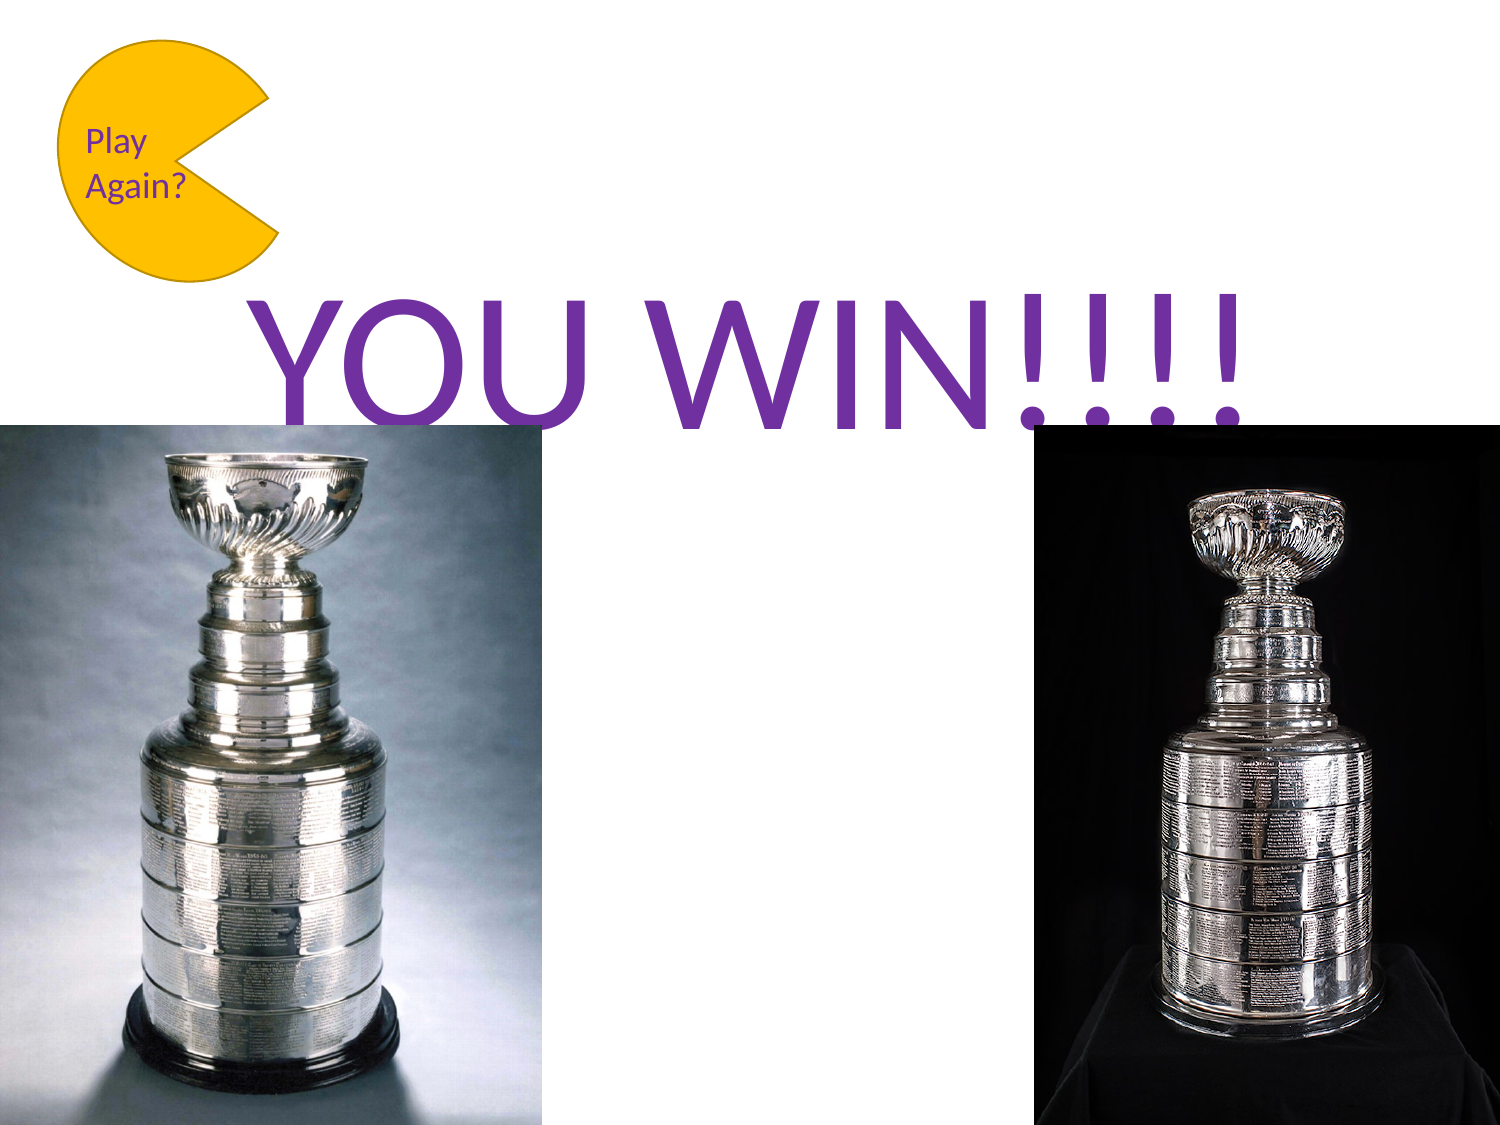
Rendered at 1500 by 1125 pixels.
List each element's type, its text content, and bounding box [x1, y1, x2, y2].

text_box [56, 39, 270, 204]
text_box [75, 205, 265, 283]
text_box YOU WIN!!!! [232, 222, 1453, 478]
picture [1034, 425, 1500, 1125]
picture [0, 425, 542, 1125]
text_box Play Again? [70, 108, 240, 213]
